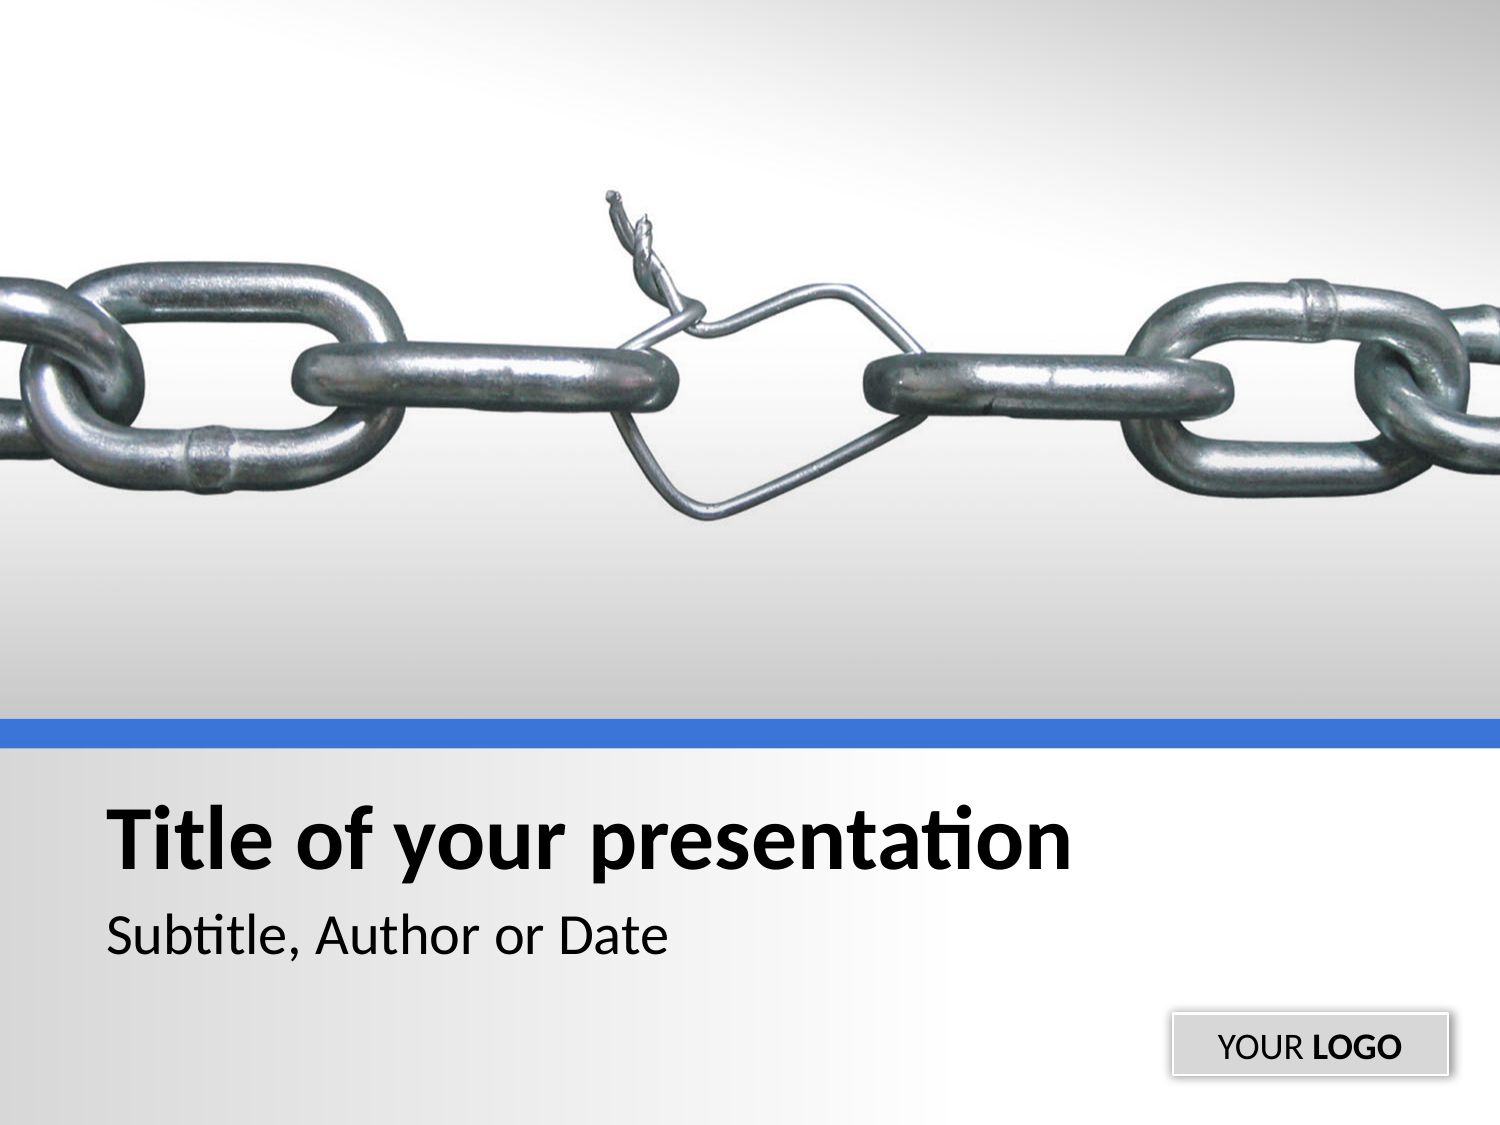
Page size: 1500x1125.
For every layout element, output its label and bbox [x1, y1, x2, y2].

text_box [0, 0, 1500, 1125]
